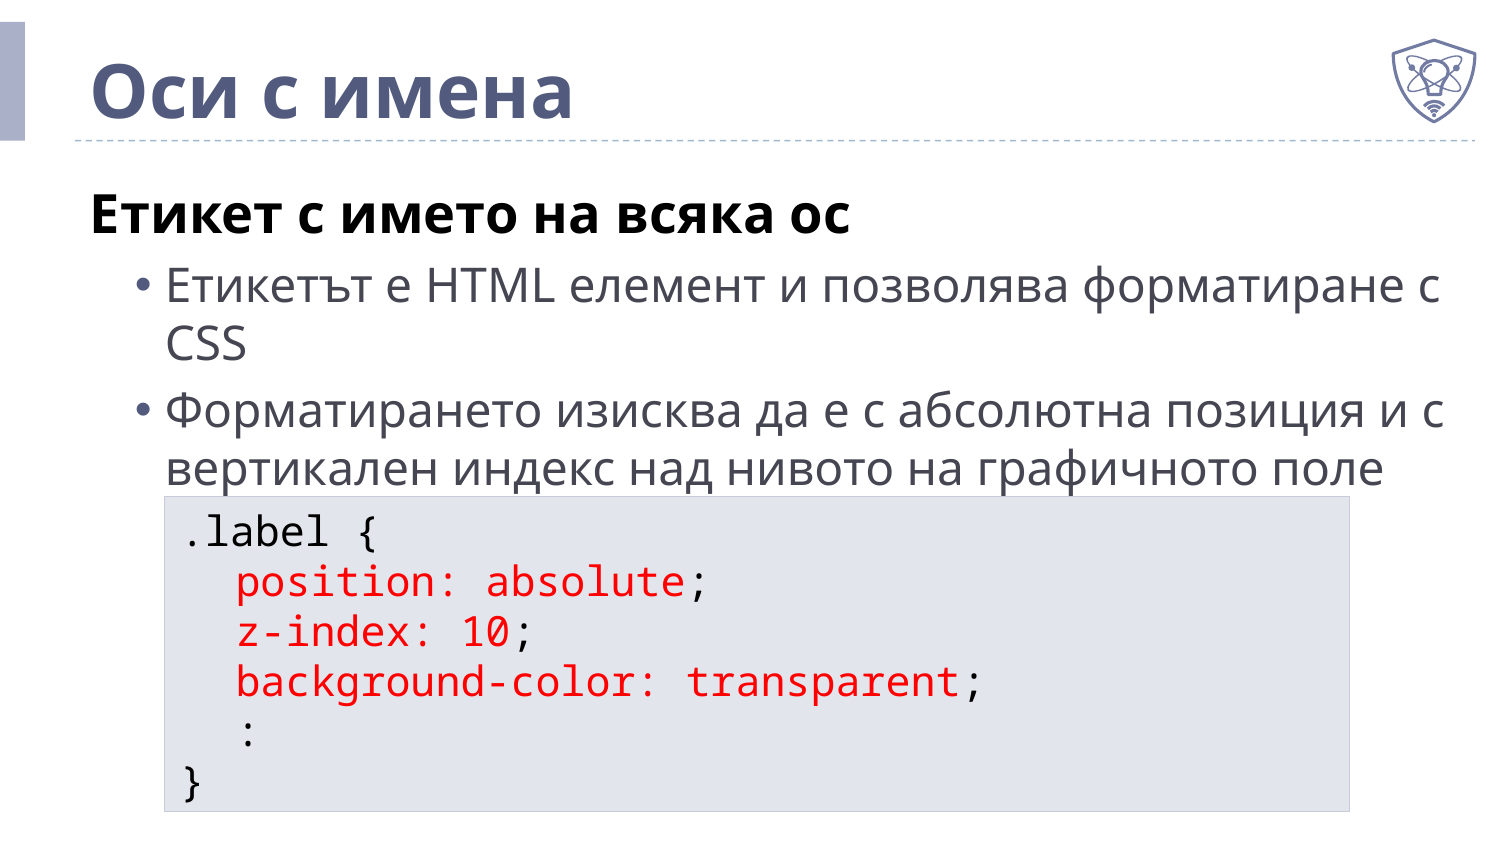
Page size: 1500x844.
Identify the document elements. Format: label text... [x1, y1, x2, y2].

text_box .label { position: absolute; z-index: 10; background-color: transparent; : } [164, 496, 1350, 812]
title Оси с имена [75, 18, 1475, 141]
list Етикет с името на всяка ос Етикетът е HTML елемент и позволява форматиране с CSS Форматирането изисква да е с абсолютна позиция и с вертикален индекс над нивото на графичното поле [75, 171, 1475, 835]
